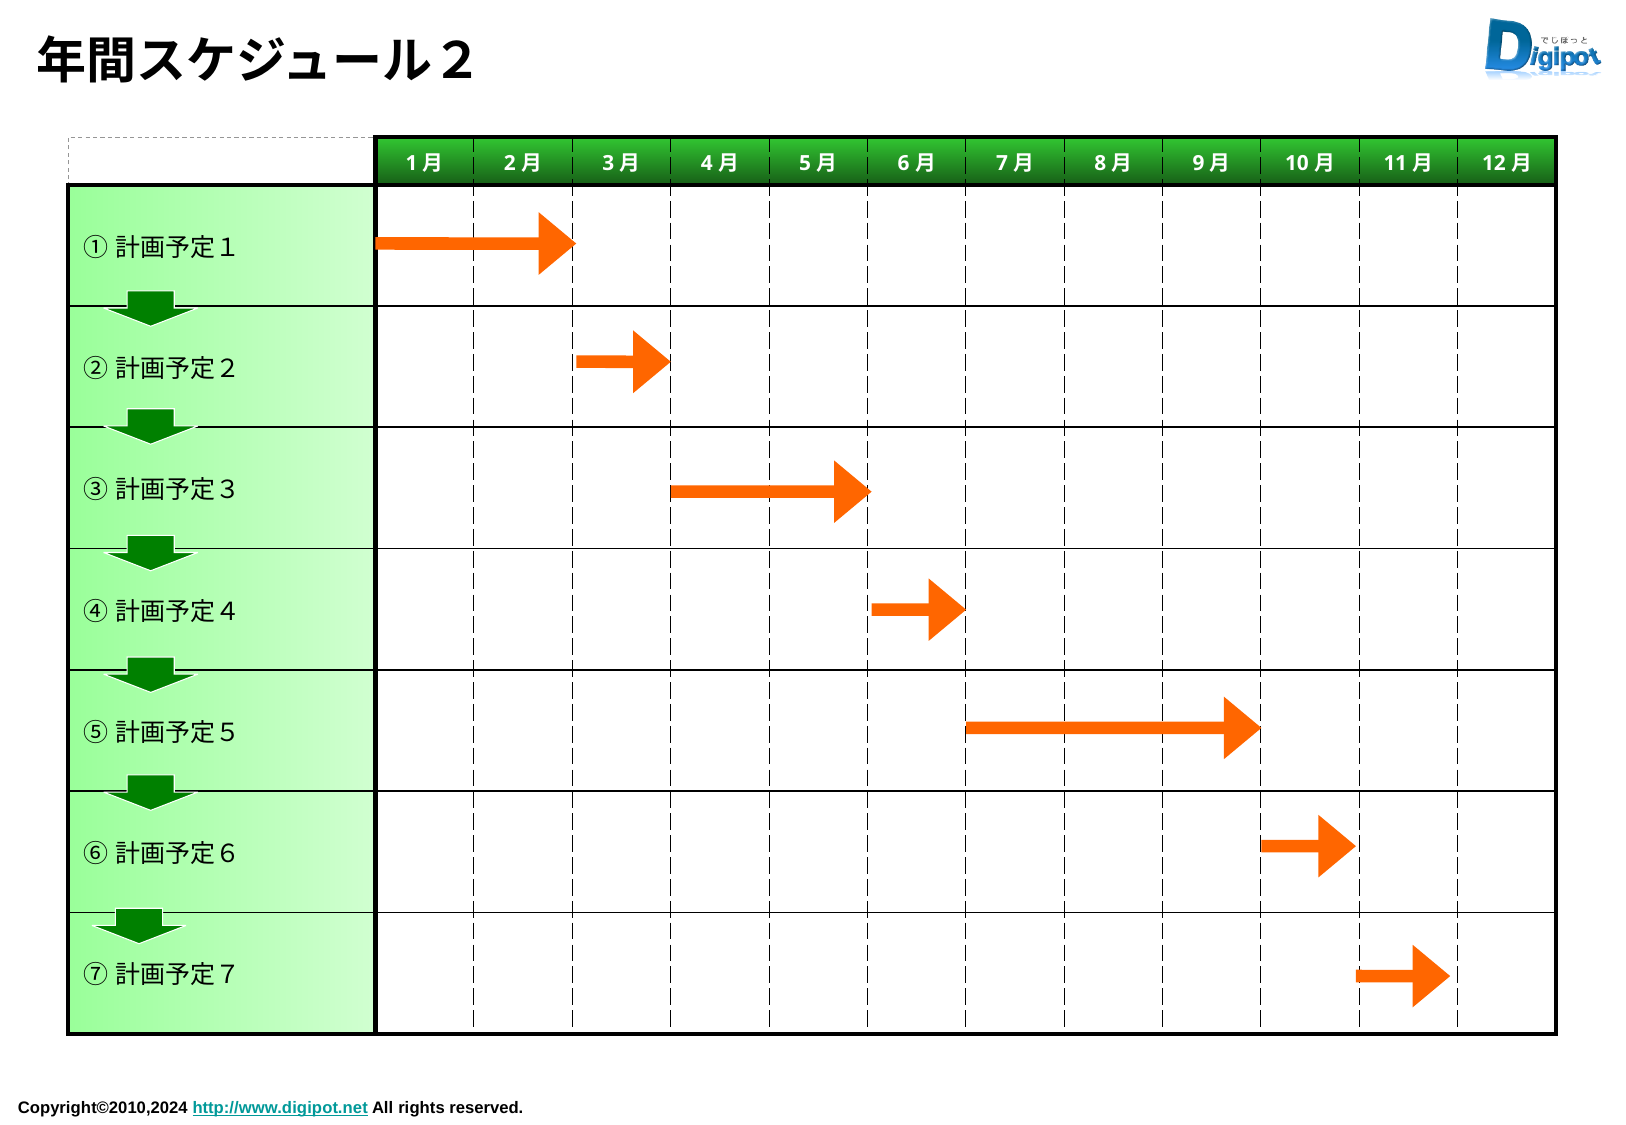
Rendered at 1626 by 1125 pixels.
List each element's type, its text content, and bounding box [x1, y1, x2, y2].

table_cell [474, 913, 572, 1032]
table_cell [474, 671, 572, 790]
table_cell [1064, 187, 1163, 305]
text_box [576, 351, 671, 373]
text_box [103, 535, 198, 571]
table_cell [1064, 792, 1163, 912]
table_cell [1458, 187, 1554, 305]
table_header 3月 [572, 139, 671, 183]
table_header [68, 137, 373, 183]
table_cell [378, 307, 474, 426]
table_cell [671, 492, 769, 548]
table_cell [572, 428, 671, 548]
table_cell [1359, 187, 1458, 305]
table_header 10月 [1261, 139, 1359, 183]
table_cell [1458, 792, 1554, 912]
table_cell [1359, 549, 1458, 669]
table_header 7月 [966, 139, 1064, 183]
table_cell [572, 913, 671, 1032]
table_cell [1261, 792, 1359, 912]
table_cell [1163, 307, 1261, 426]
table_cell [966, 428, 1064, 548]
table_cell [867, 307, 966, 426]
table_cell [378, 549, 474, 669]
table_cell [671, 307, 769, 426]
table_cell [966, 307, 1064, 426]
text_box [375, 233, 577, 254]
table_cell ⑥計画予定６ [70, 792, 373, 912]
table_cell [474, 428, 572, 548]
table_cell [572, 549, 671, 669]
table_cell [1163, 792, 1261, 912]
table_cell [769, 913, 867, 1032]
text_box [103, 290, 198, 327]
table_cell [1064, 728, 1163, 790]
table_cell [1359, 792, 1458, 912]
table_header 12月 [1458, 139, 1554, 183]
table_cell [1359, 307, 1458, 426]
table_cell [769, 549, 867, 669]
text_box [670, 481, 872, 503]
table_header 6月 [867, 139, 966, 183]
table_cell [1163, 671, 1261, 727]
table_cell [671, 792, 769, 912]
table_cell [378, 671, 474, 790]
table_cell [474, 187, 572, 243]
table_cell [966, 913, 1064, 1032]
table_cell [1359, 428, 1458, 548]
text_box [103, 774, 198, 811]
table_cell [1064, 671, 1163, 727]
table_cell [769, 307, 867, 426]
table_cell [474, 244, 572, 305]
table_cell [769, 792, 867, 912]
table_cell [1261, 187, 1359, 305]
table_cell [769, 671, 867, 790]
picture [1485, 18, 1602, 82]
table_header 9月 [1163, 139, 1261, 183]
table_cell [1163, 187, 1261, 305]
table_cell [966, 671, 1064, 727]
table_cell [1261, 549, 1359, 669]
table_cell [867, 428, 966, 548]
table_cell ⑤計画予定５ [70, 671, 373, 790]
table_cell [1064, 428, 1163, 548]
table_cell ④計画予定４ [70, 549, 373, 669]
table_cell [378, 913, 474, 1032]
table_cell [474, 549, 572, 669]
table_cell [1163, 913, 1261, 1032]
table_cell [572, 792, 671, 912]
table_cell [966, 549, 1064, 669]
table_cell [867, 549, 966, 669]
table_cell [1163, 728, 1261, 790]
table_cell [1163, 428, 1261, 548]
table_cell [1261, 913, 1359, 1032]
text_box [966, 717, 1262, 739]
table_cell [1261, 428, 1359, 548]
table_cell [769, 187, 867, 305]
table_cell [378, 244, 474, 305]
table_cell [769, 428, 867, 491]
table_cell [1064, 549, 1163, 669]
table_cell [1458, 307, 1554, 426]
table_cell [1458, 671, 1554, 790]
table_header 4月 [671, 139, 769, 183]
table_cell [966, 187, 1064, 305]
table_cell [671, 187, 769, 305]
table_cell [474, 792, 572, 912]
table_cell ⑦計画予定７ [70, 913, 373, 1032]
table_cell [671, 549, 769, 669]
table_cell [671, 913, 769, 1032]
table_cell [671, 671, 769, 790]
text_box [1261, 835, 1356, 857]
table_cell [1064, 307, 1163, 426]
table_header 1月 [378, 139, 474, 183]
table_header 8月 [1064, 139, 1163, 183]
text_box [103, 656, 198, 693]
table_header 2月 [474, 139, 572, 183]
table_cell [378, 428, 474, 548]
table_cell ③計画予定３ [70, 428, 373, 548]
table_cell [572, 187, 671, 305]
table_cell ②計画予定２ [70, 307, 373, 426]
table_cell [671, 428, 769, 491]
table_header 11月 [1359, 139, 1458, 183]
text_box [1355, 965, 1451, 987]
table_cell ①計画予定１ [70, 187, 373, 305]
table_cell [1359, 671, 1458, 790]
text_box [103, 408, 198, 445]
table_cell [1064, 913, 1163, 1032]
table_cell [1261, 307, 1359, 426]
table_cell [1458, 913, 1554, 1032]
table_cell [867, 671, 966, 790]
table_header 5月 [769, 139, 867, 183]
table_cell [867, 792, 966, 912]
text_box [871, 599, 967, 621]
table_cell [1458, 428, 1554, 548]
table_cell [1359, 913, 1458, 1032]
table_cell [474, 307, 572, 426]
table_cell [378, 187, 474, 243]
table_cell [966, 792, 1064, 912]
text_box [91, 908, 187, 944]
table_cell [572, 307, 671, 426]
table_cell [1261, 671, 1359, 790]
table_cell [966, 728, 1064, 790]
title 年間スケジュール２ [21, 19, 881, 98]
table_cell [572, 671, 671, 790]
table_cell [769, 492, 867, 548]
table_cell [1163, 549, 1261, 669]
table_cell [1458, 549, 1554, 669]
table_cell [867, 913, 966, 1032]
table_cell [378, 792, 474, 912]
table_cell [867, 187, 966, 305]
